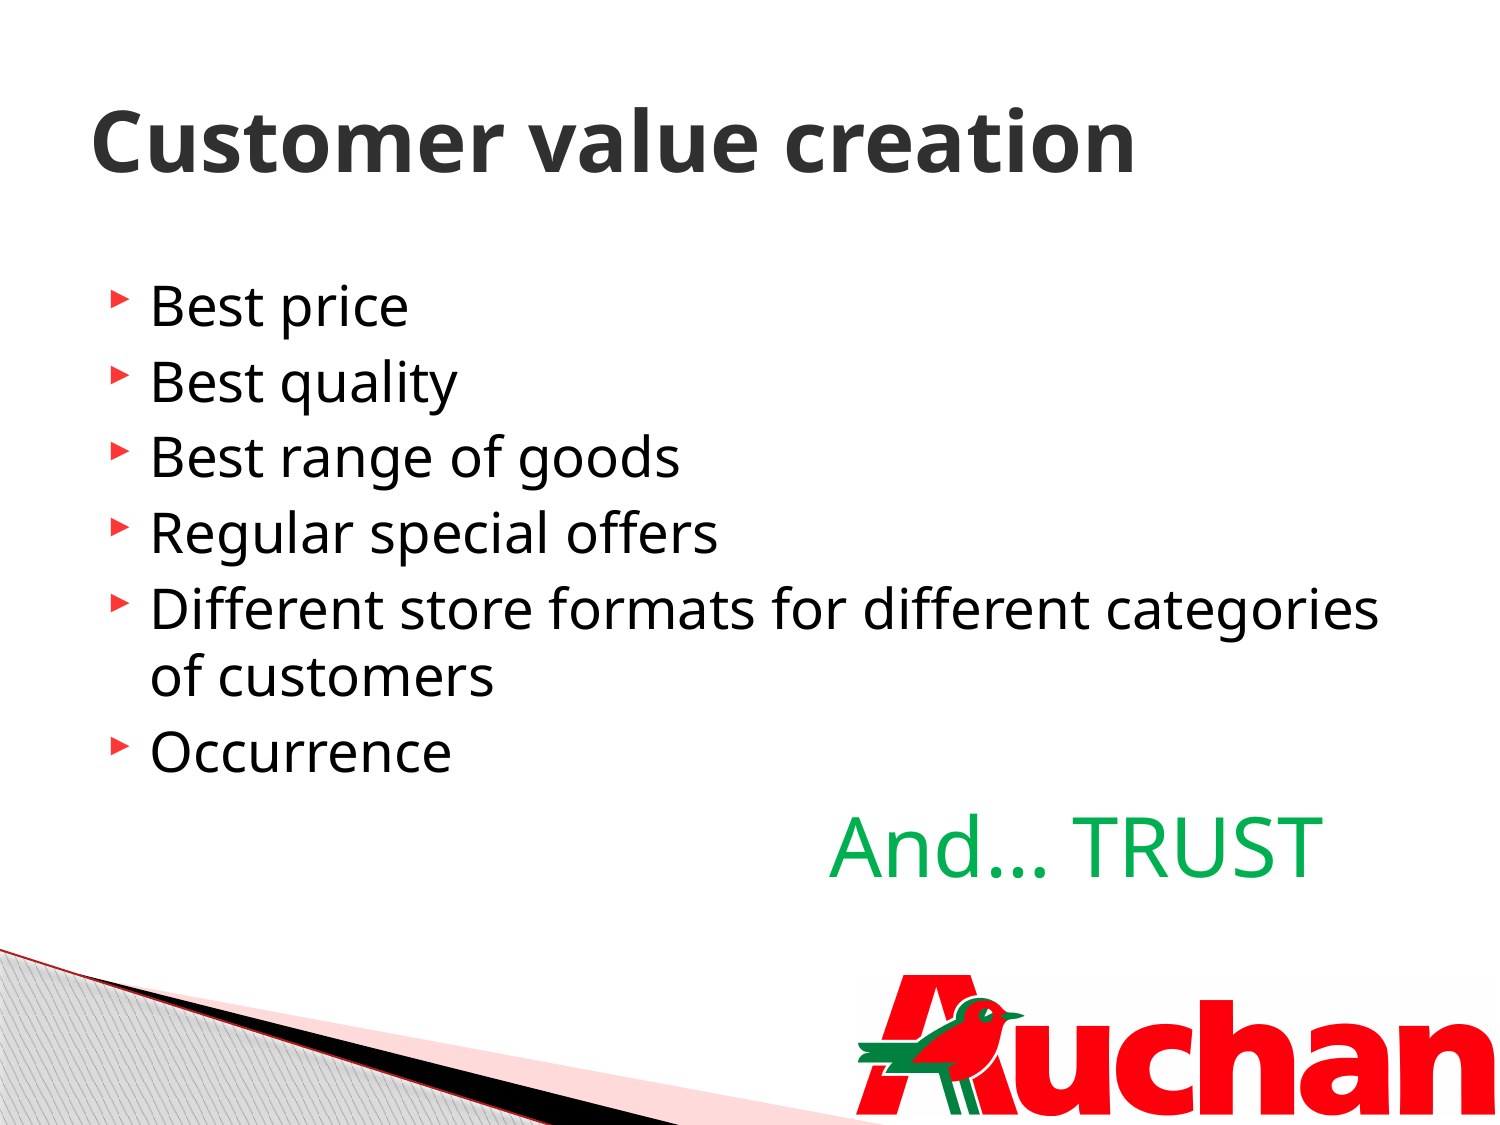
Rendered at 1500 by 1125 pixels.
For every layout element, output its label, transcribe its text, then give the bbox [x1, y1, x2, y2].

text_box And… TRUST [814, 786, 1339, 902]
list Best price Best quality Best range of goods Regular special offers Different store formats for different categories of customers Occurrence [75, 262, 1422, 865]
title Customer value creation [75, 45, 1425, 233]
picture [856, 975, 1495, 1117]
